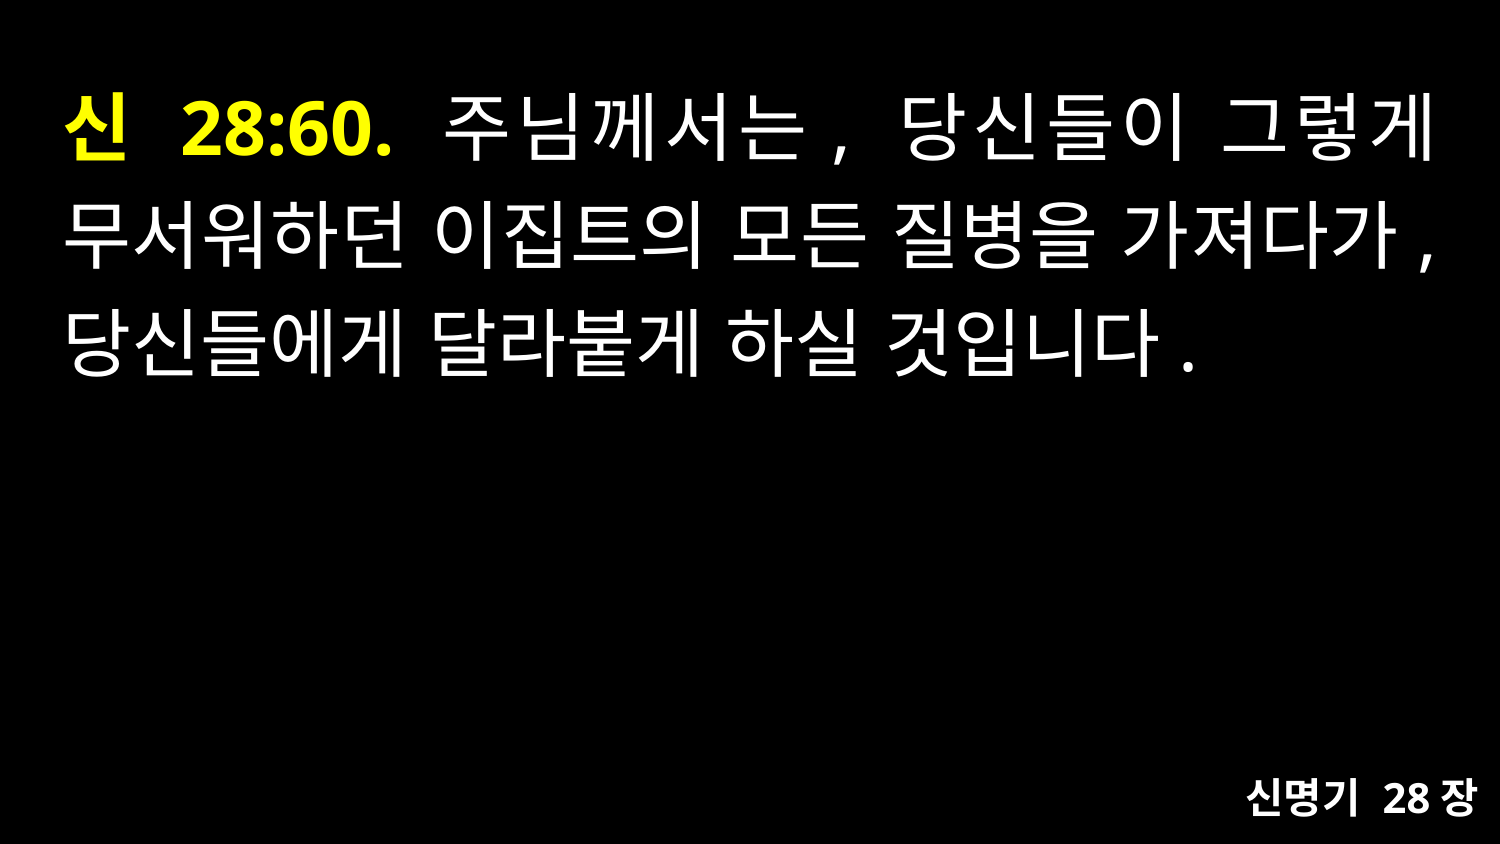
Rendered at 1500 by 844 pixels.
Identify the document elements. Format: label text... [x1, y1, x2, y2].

subtitle 신명기 28장 [916, 770, 1500, 844]
title 신 28:60. 주님께서는, 당신들이 그렇게 무서워하던 이집트의 모든 질병을 가져다가, 당신들에게 달라붙게 하실 것입니다. [0, 0, 1500, 844]
